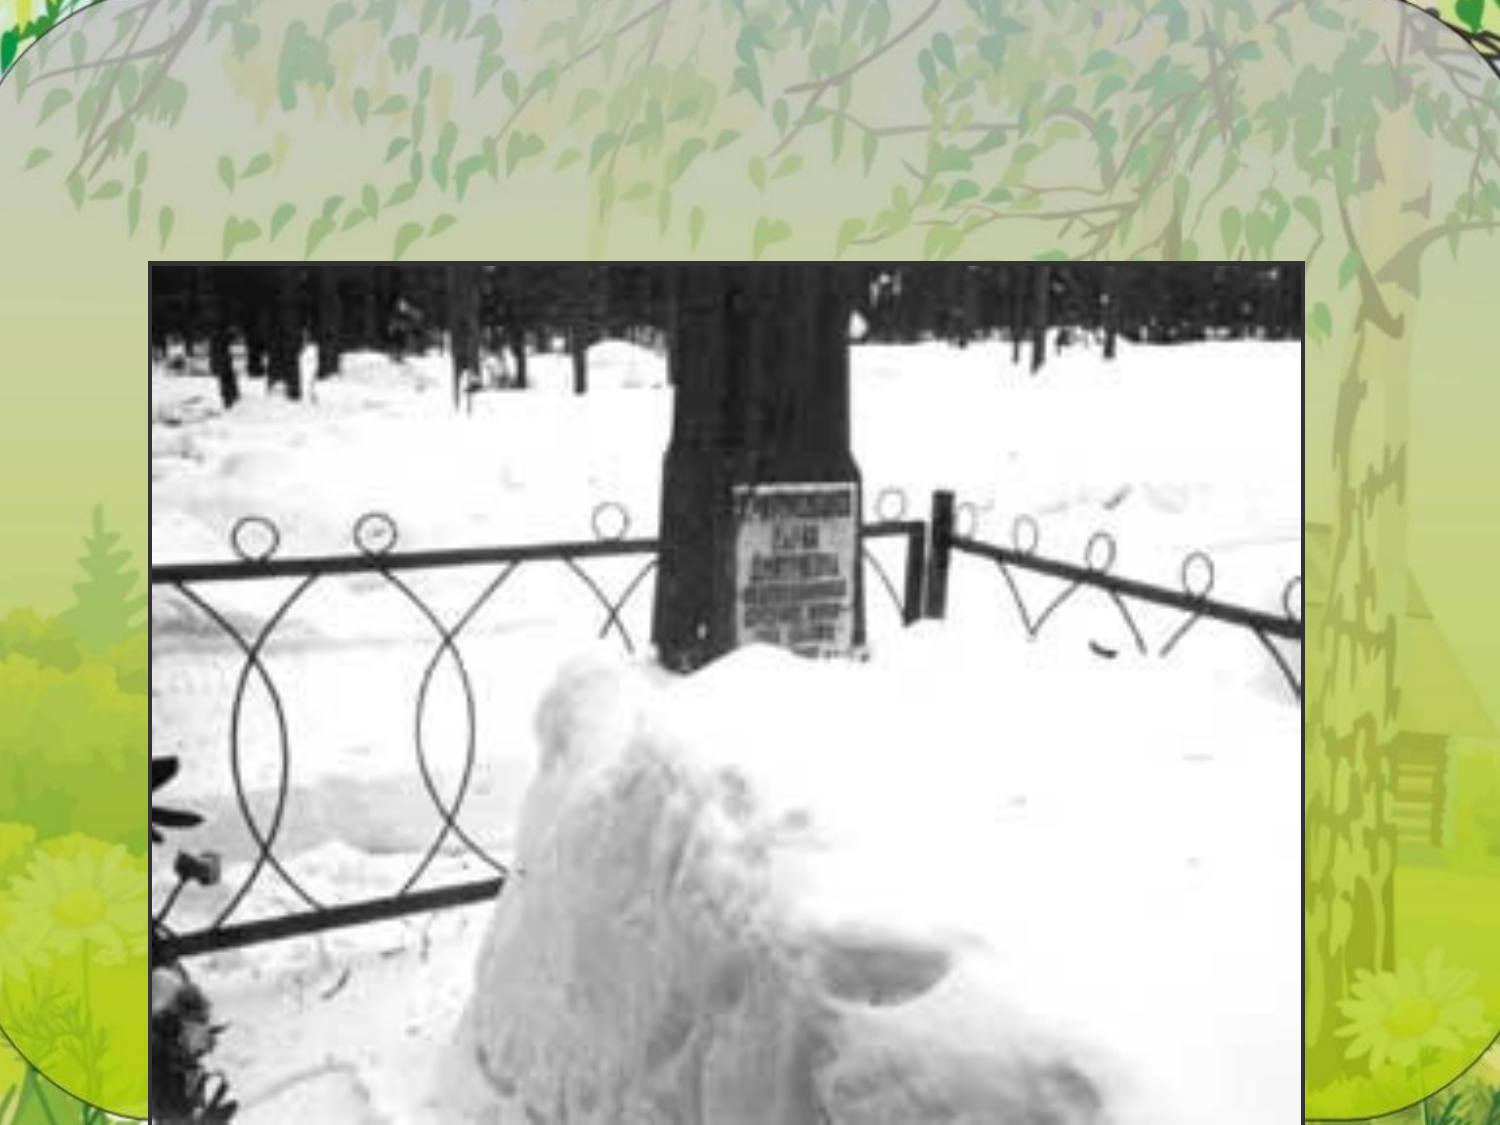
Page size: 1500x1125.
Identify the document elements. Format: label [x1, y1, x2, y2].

picture [0, 0, 1500, 1125]
list [155, 268, 1299, 1123]
